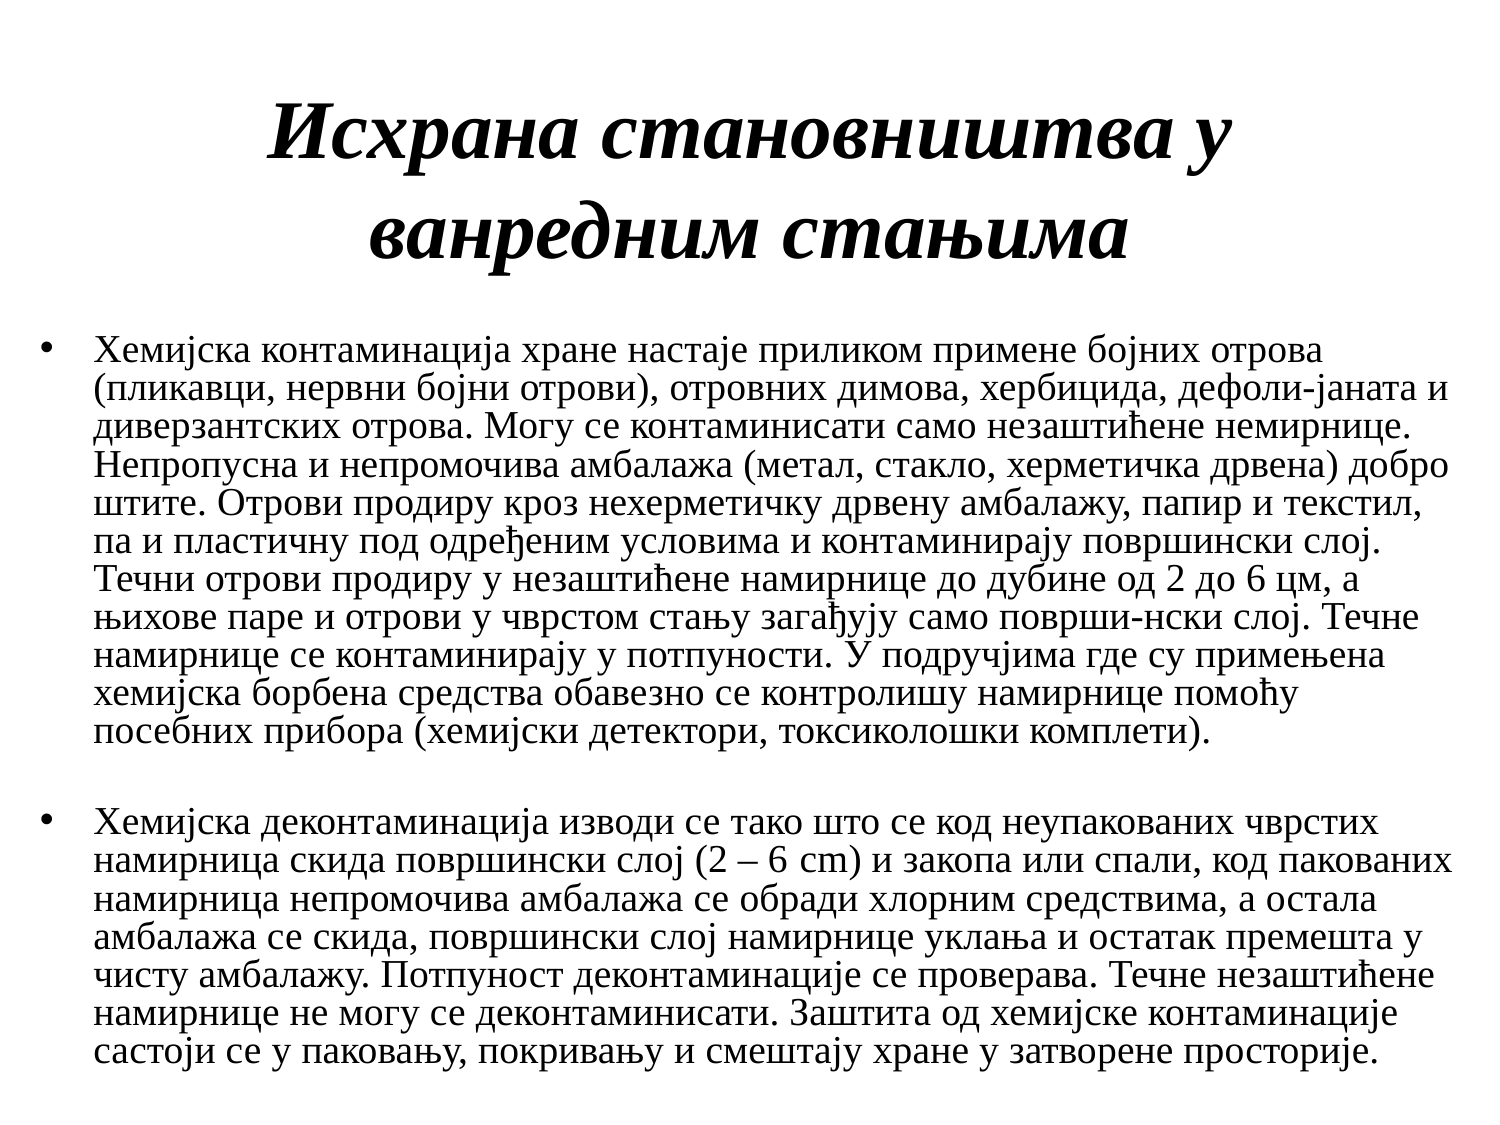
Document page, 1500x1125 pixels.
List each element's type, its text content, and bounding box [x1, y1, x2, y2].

title Исхрана становништва у ванредним стањима [75, 62, 1425, 288]
list Хемијска контаминација хране настаје приликом примене бојних отрова (пликавци, нервни бојни отрови), отровних димова, хербицида, дефоли-јаната и диверзантских отрова. Могу се контаминисати само незаштићене немирнице. Непропусна и непромочива амбалажа (метал, стакло, херметичка дрвена) добро штите. Отрови продиру кроз нехерметичку дрвену амбалажу, папир и текстил, па и пластичну под одређеним условима и контаминирају површински слој. Течни отрови продиру у незаштићене намирнице до дубине од 2 до 6 цм, а њихове паре и отрови у чврстом стању загађују само површи-нски слој. Течне намирнице се контаминирају у потпуности. У подручјима где су примењена хемијска борбена средства обавезно се контролишу намирнице помоћу посебних прибора (хемијски детектори, токсиколошки комплети). Хемијска деконтаминација изводи се тако што се код неупакованих чврстих намирница скида површински слој (2 – 6 cm) и закопа или спали, код пакованих намирница непромочива амбалажа се обради хлорним средствима, а остала амбалажа се скида, површински слој намирнице уклања и остатак премешта у чисту амбалажу. Потпуност деконтаминације се проверава. Течне незаштићене намирнице не могу се деконтаминисати. Заштита од хемијске контаминације састоји се у паковању, покривању и смештају хране у затворене просторије. [24, 324, 1471, 1100]
